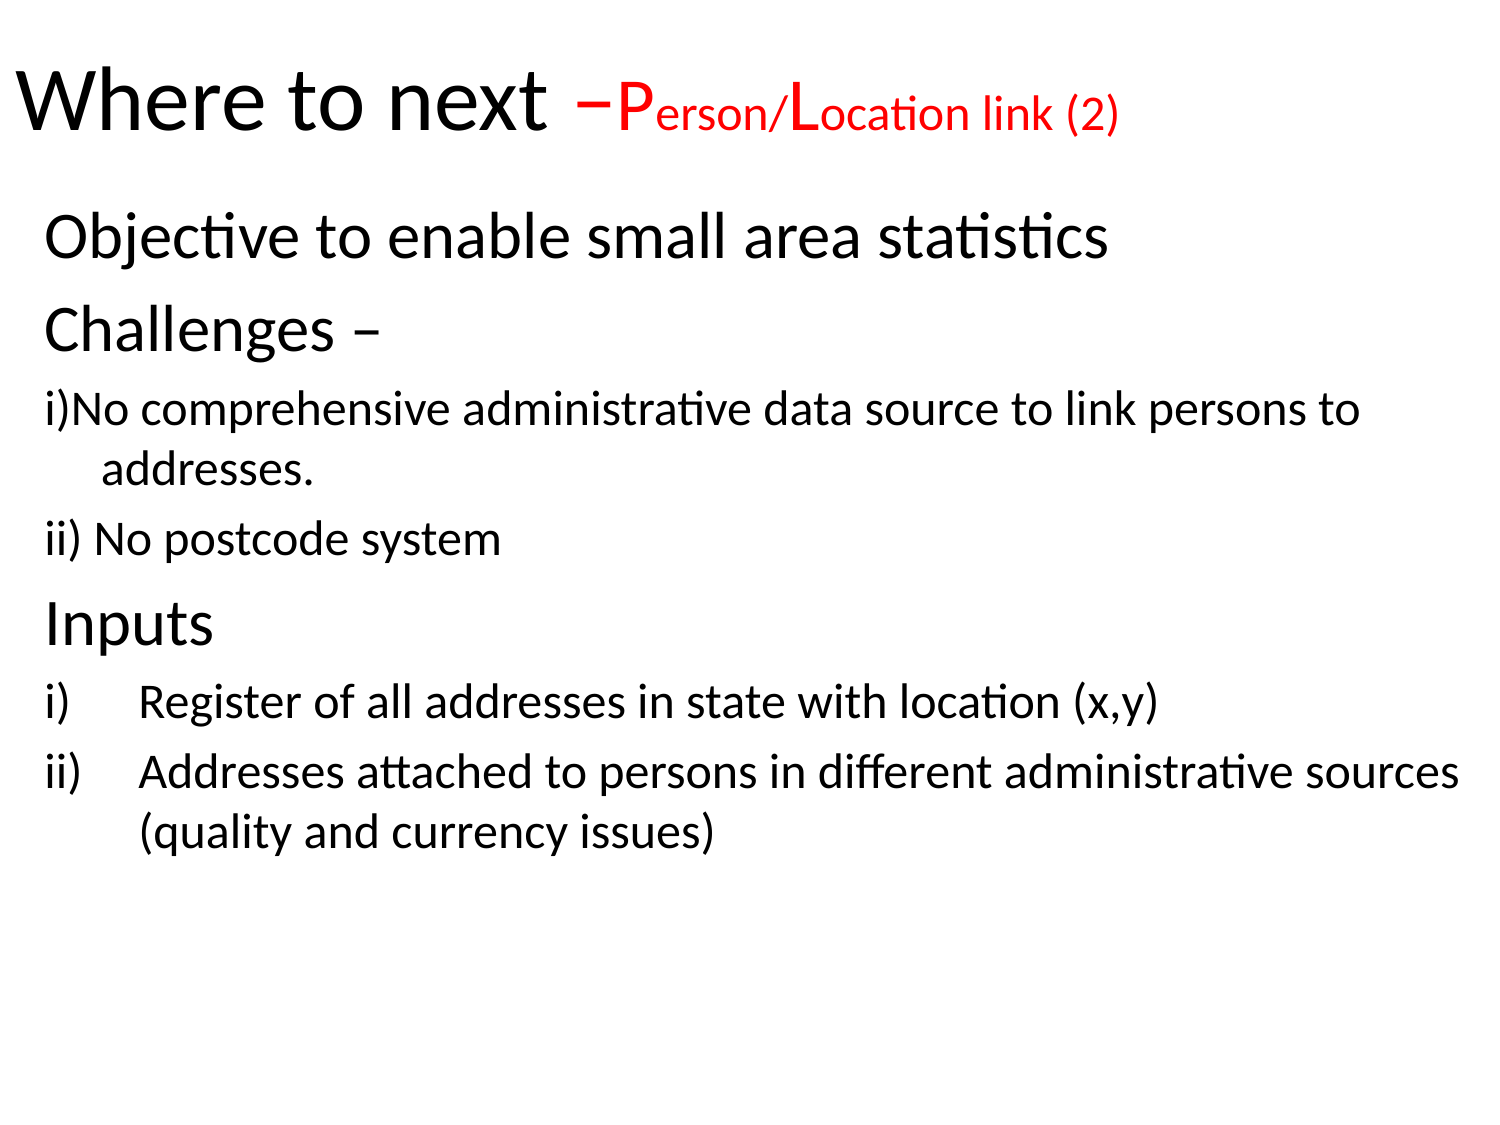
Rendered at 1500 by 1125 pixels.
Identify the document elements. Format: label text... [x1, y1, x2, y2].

title Where to next –Person/Location link (2) [0, 0, 1350, 188]
list Objective to enable small area statistics Challenges – i)No comprehensive administrative data source to link persons to addresses. ii) No postcode system Inputs Register of all addresses in state with location (x,y) Addresses attached to persons in different administrative sources (quality and currency issues) [29, 184, 1500, 1005]
